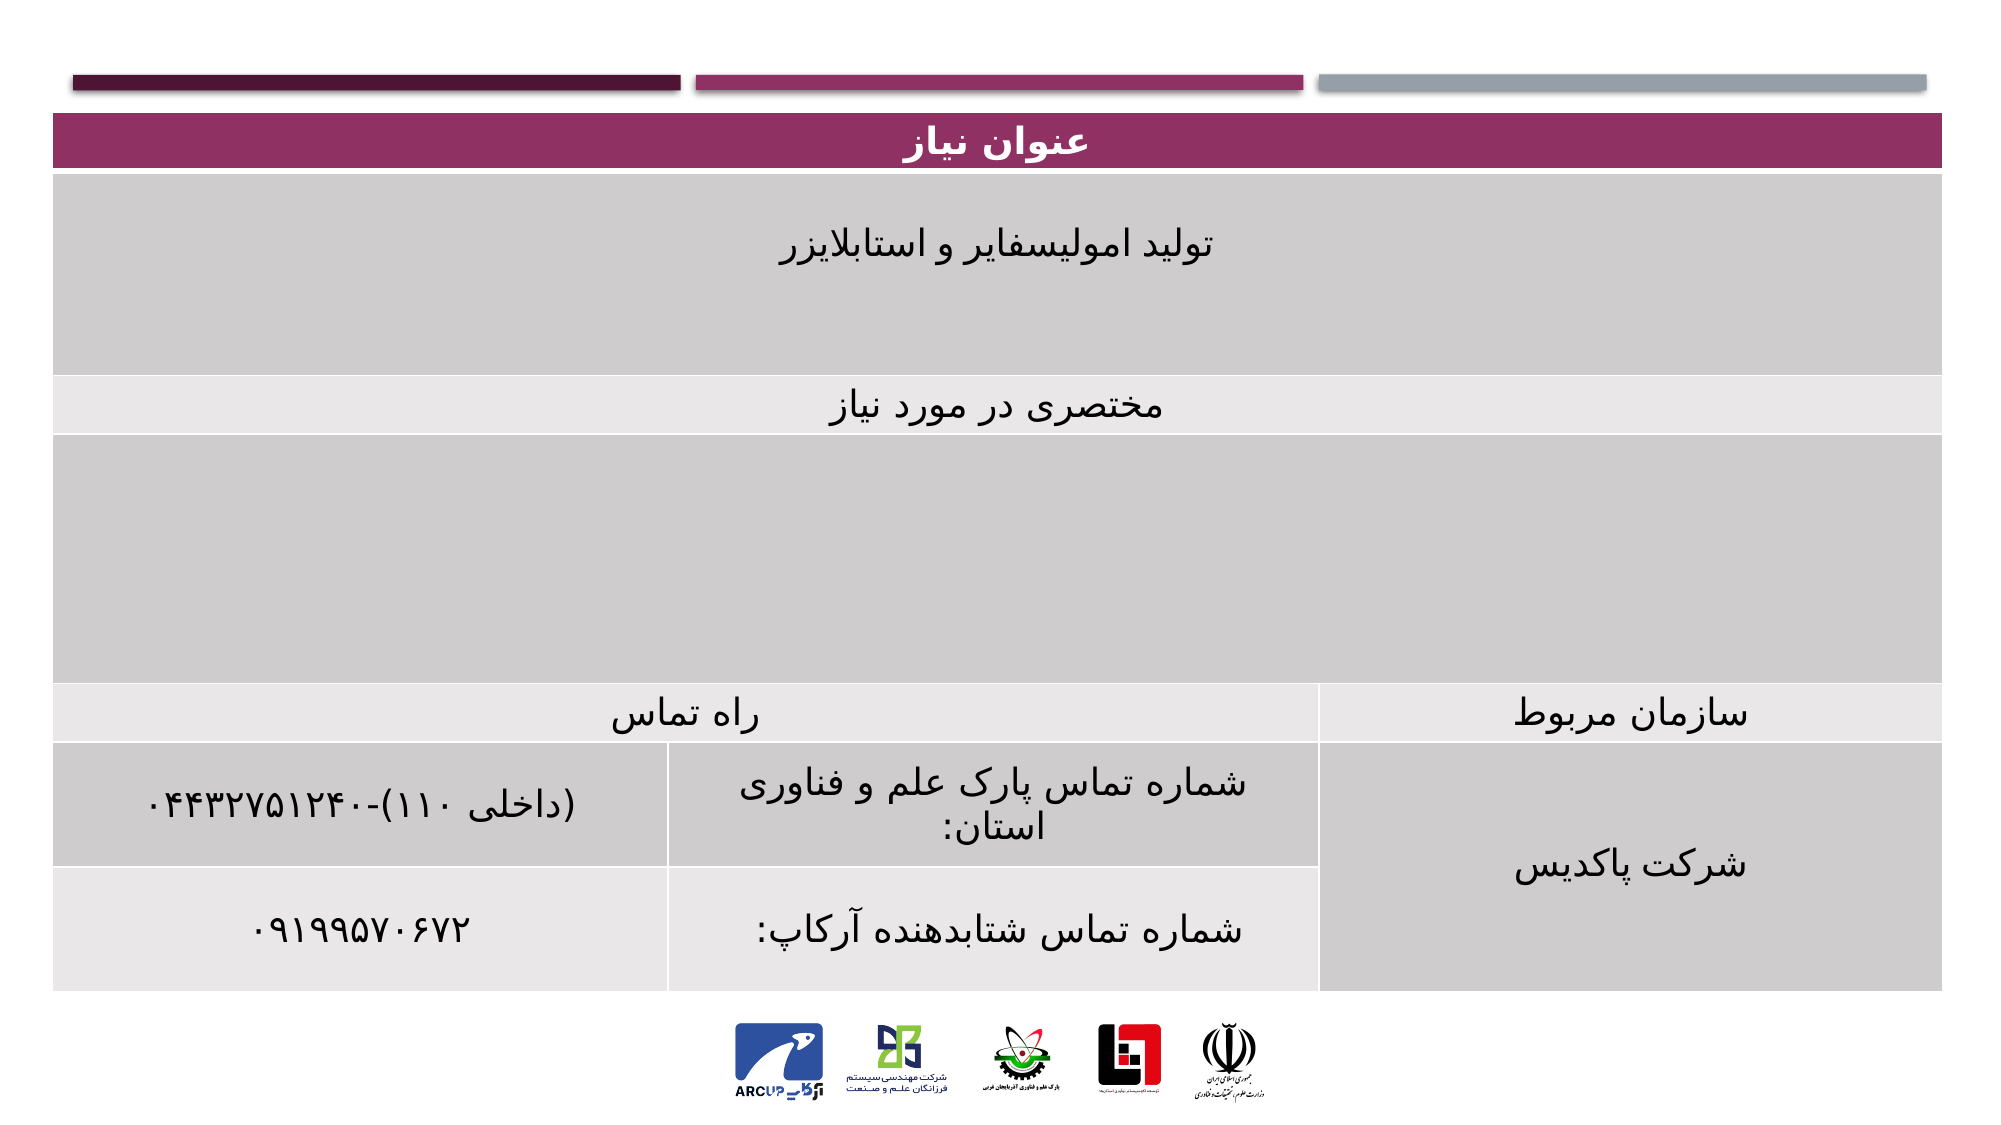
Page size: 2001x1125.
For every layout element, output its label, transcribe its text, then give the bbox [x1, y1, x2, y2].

table_cell (داخلی ۱۱۰)-۰۴۴۳۲۷۵۱۲۴۰ [53, 743, 667, 866]
table_cell [53, 435, 1942, 683]
table_cell شماره تماس پارک علم و فناوری استان: [669, 743, 1318, 866]
table_header عنوان نیاز [53, 113, 1942, 168]
table_cell راه تماس [53, 684, 1318, 741]
table_cell مختصری در مورد نیاز [53, 376, 1942, 433]
table_cell شماره تماس شتابدهنده آرکاپ: [669, 868, 1318, 991]
table_cell تولید امولیسفایر و استابلایزر [53, 174, 1942, 375]
table_cell سازمان مربوط [1320, 684, 1942, 741]
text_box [728, 1018, 1271, 1103]
table_cell شرکت پاکدیس [1320, 743, 1942, 991]
table_cell ۰۹۱۹۹۵۷۰۶۷۲ [53, 868, 667, 991]
